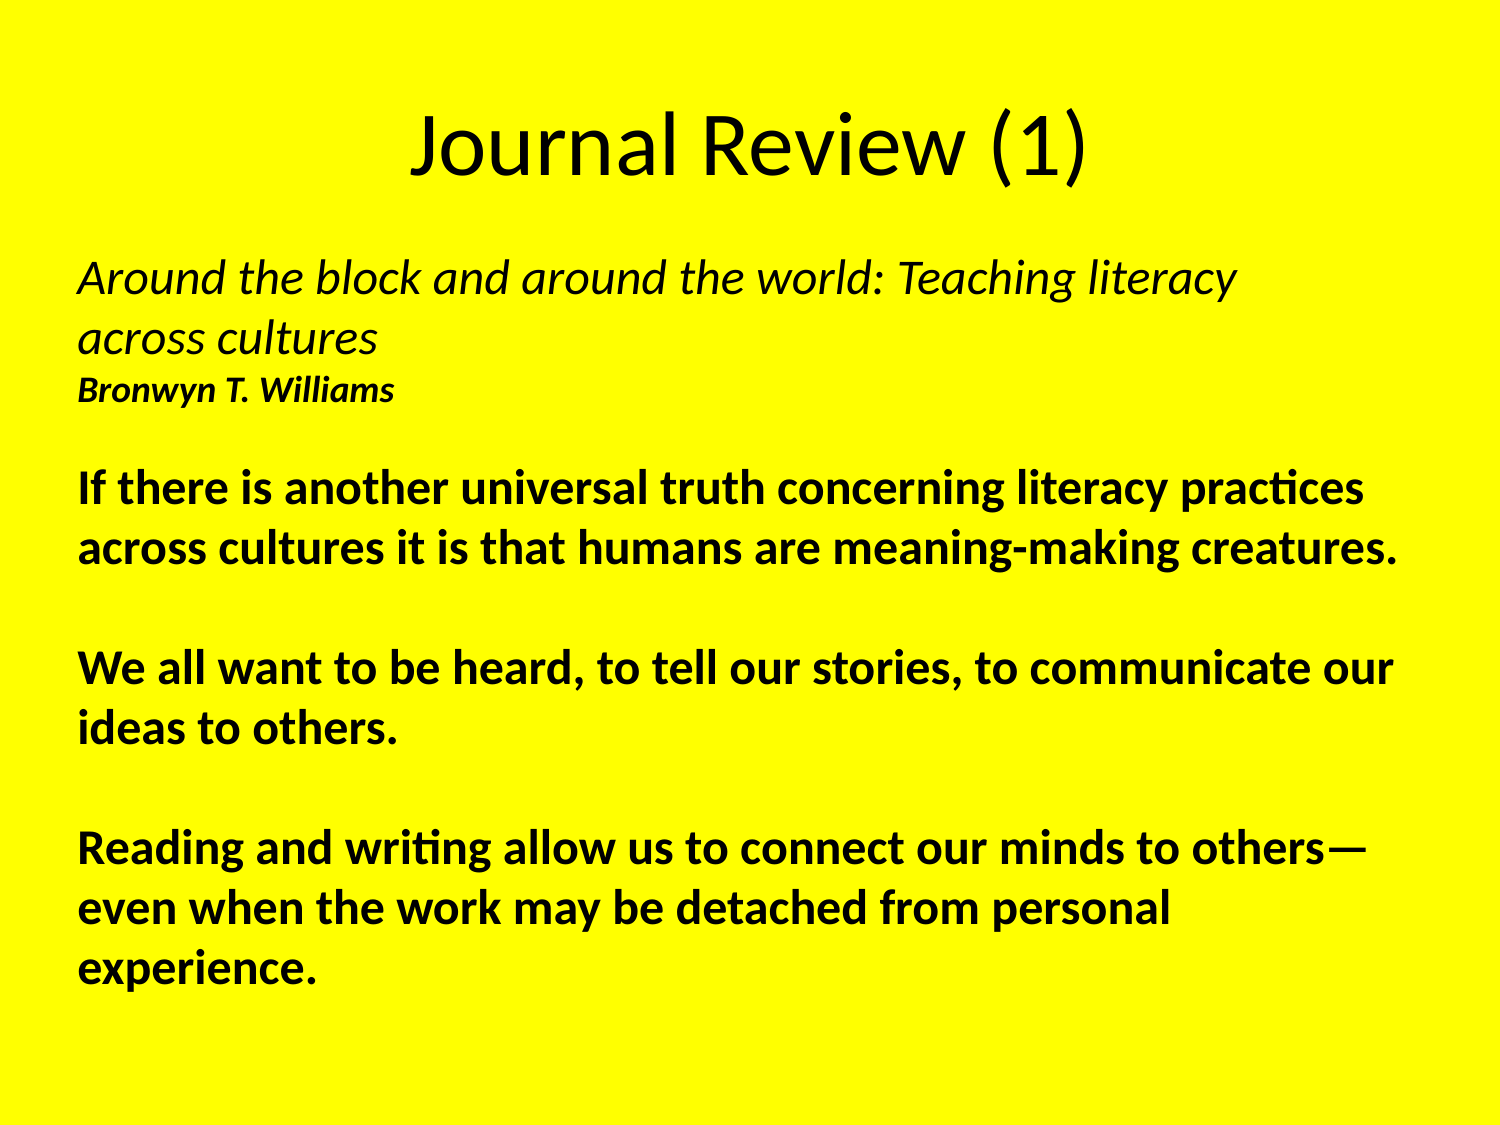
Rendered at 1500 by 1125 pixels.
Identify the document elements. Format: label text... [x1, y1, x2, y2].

title Journal Review (1) [75, 45, 1425, 233]
text_box Around the block and around the world: Teaching literacy across cultures Bronwyn T. Williams If there is another universal truth concerning literacy practices across cultures it is that humans are meaning-making creatures. We all want to be heard, to tell our stories, to communicate our ideas to others. Reading and writing allow us to connect our minds to others—even when the work may be detached from personal experience. [62, 237, 1438, 1125]
